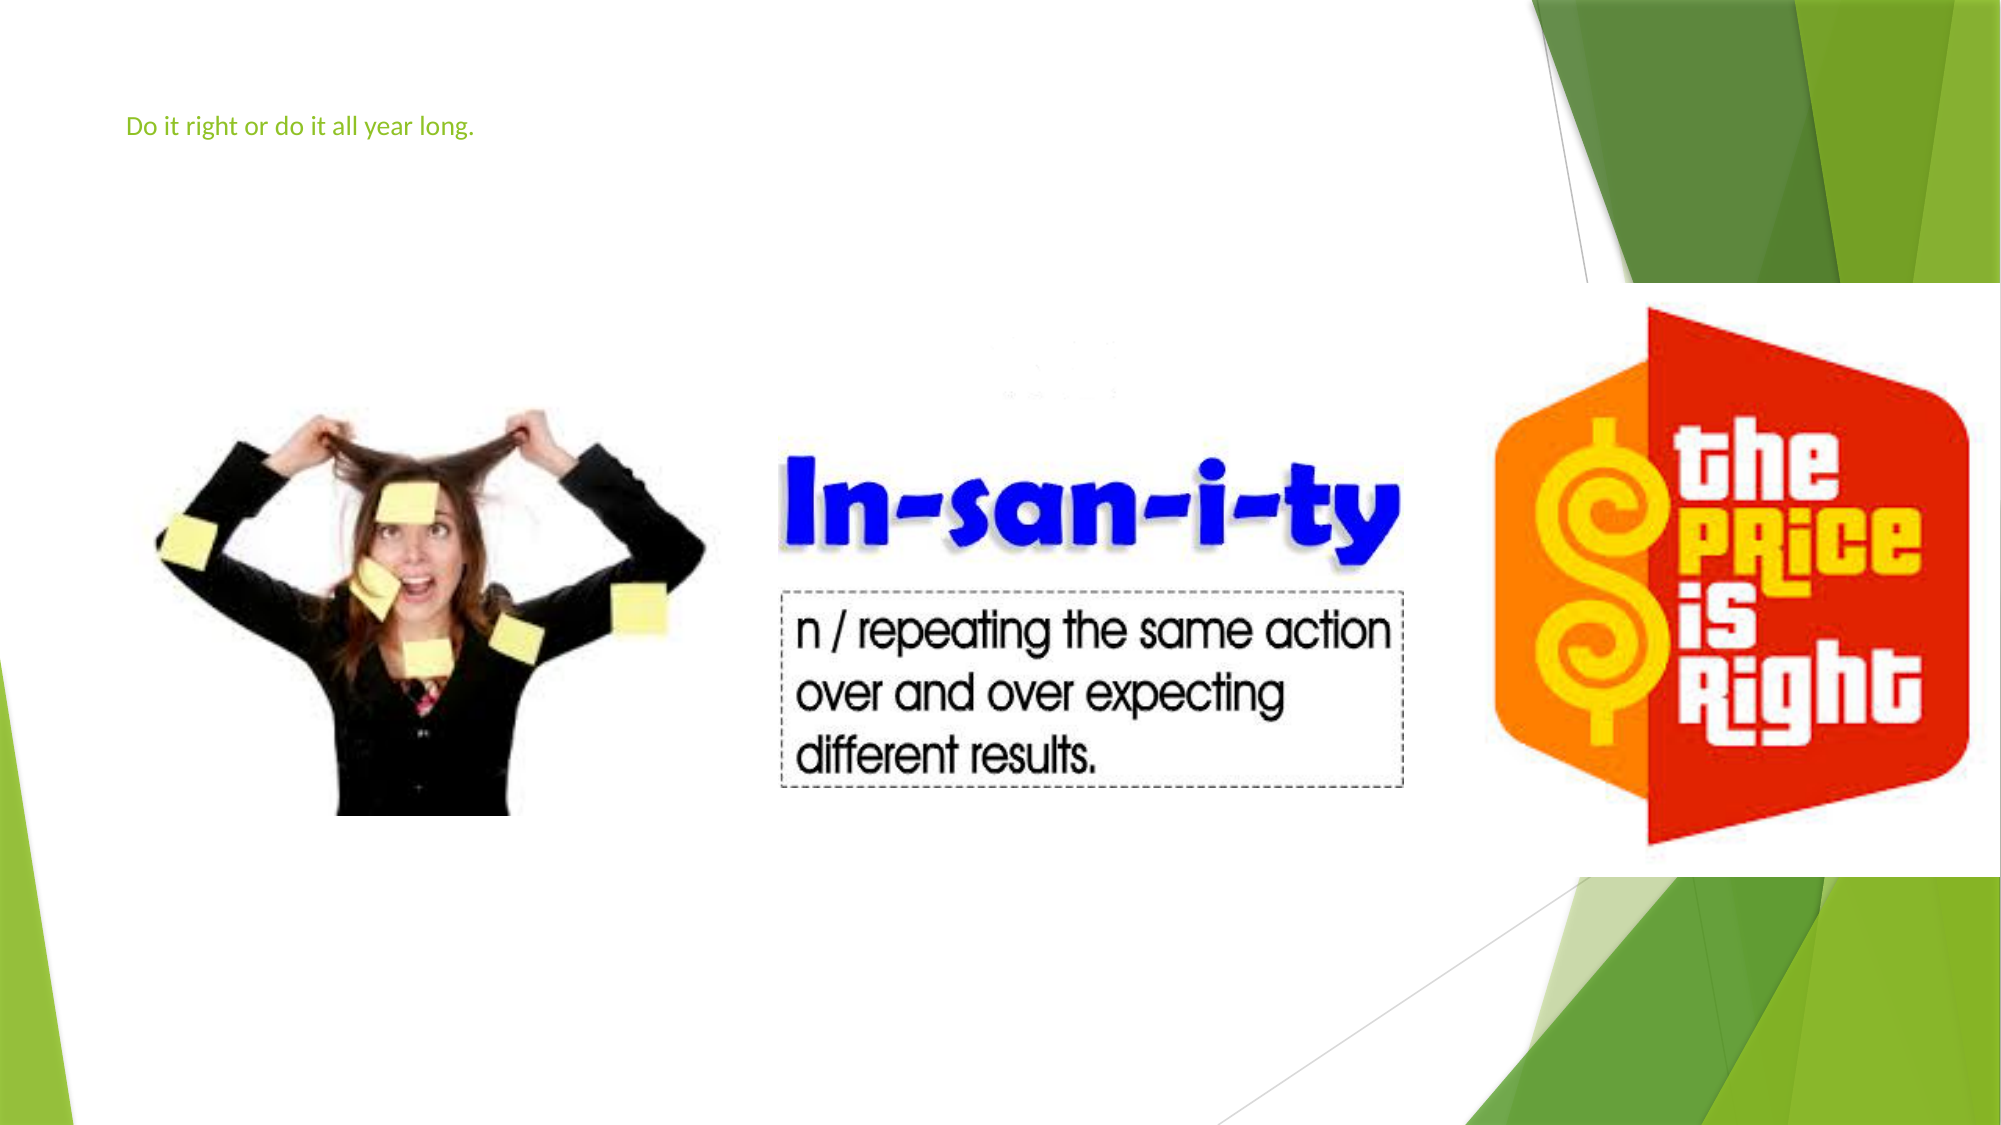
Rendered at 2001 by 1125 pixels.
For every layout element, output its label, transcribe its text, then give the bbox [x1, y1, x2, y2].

picture [777, 336, 1404, 788]
title Do it right or do it all year long. [111, 99, 1522, 317]
picture [1466, 283, 2000, 878]
picture [95, 368, 770, 817]
